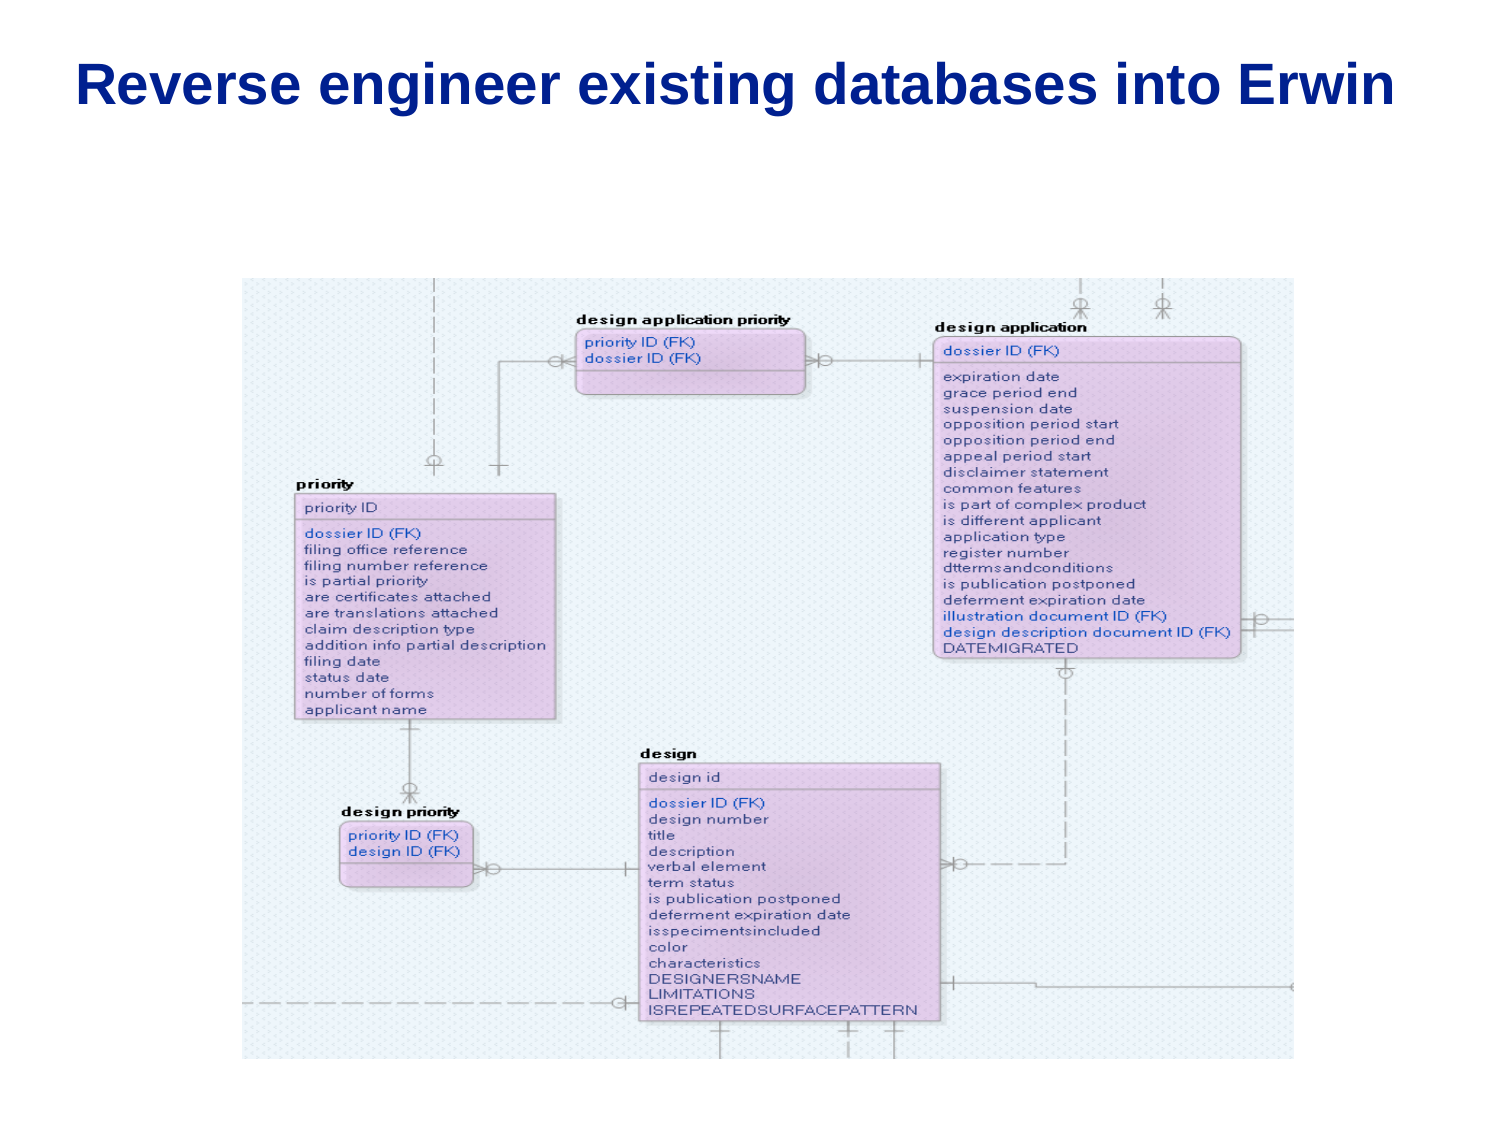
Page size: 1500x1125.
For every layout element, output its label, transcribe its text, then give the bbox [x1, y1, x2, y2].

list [241, 278, 1294, 1059]
title Reverse engineer existing databases into Erwin [74, 45, 1426, 222]
